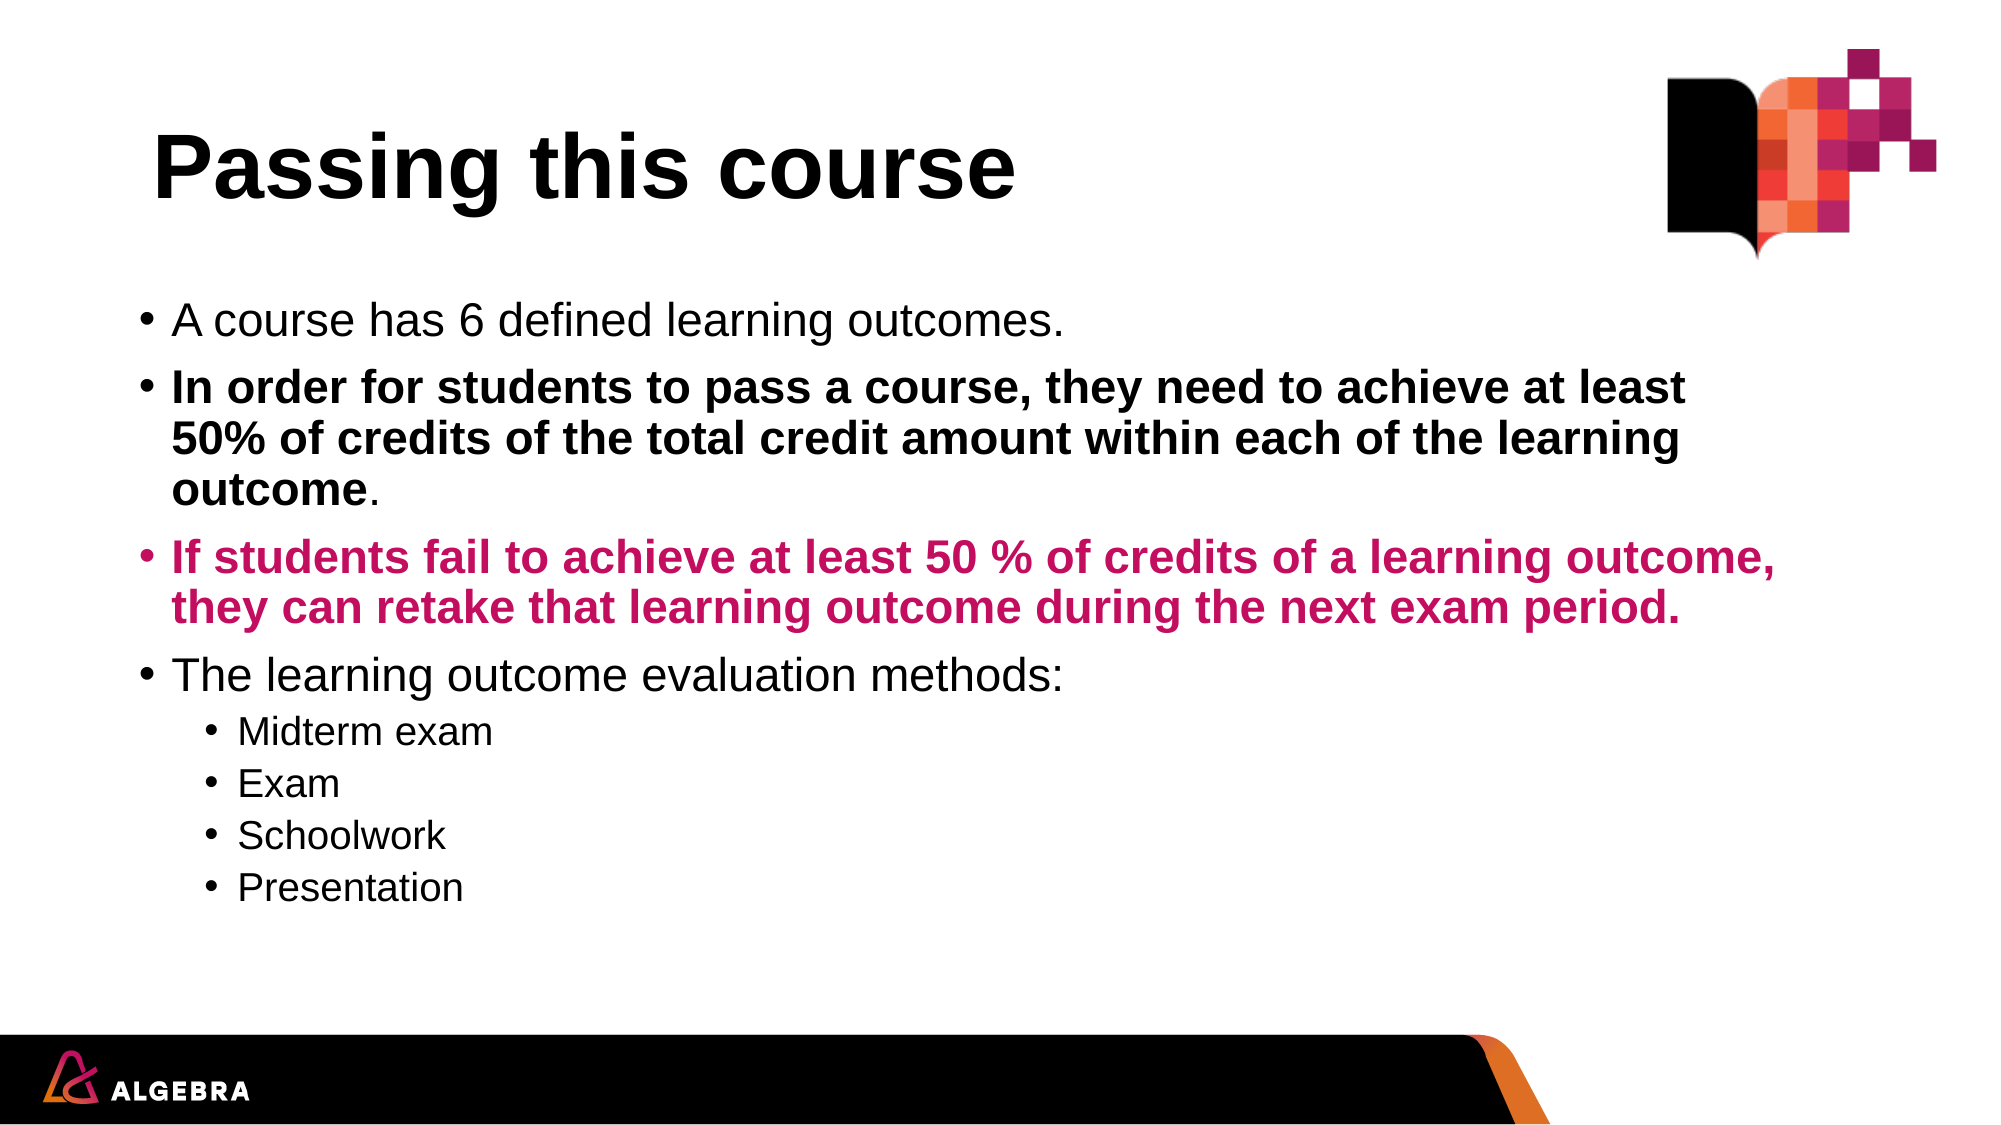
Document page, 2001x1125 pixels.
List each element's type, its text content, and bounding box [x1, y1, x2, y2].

picture [0, 1034, 1733, 1125]
title Passing this course [137, 59, 1863, 278]
picture [1667, 49, 1937, 260]
list A course has 6 defined learning outcomes. In order for students to pass a course, they need to achieve at least 50% of credits of the total credit amount within each of the learning outcome. If students fail to achieve at least 50 % of credits of a learning outcome, they can retake that learning outcome during the next exam period. The learning outcome evaluation methods: Midterm exam Exam Schoolwork Presentation [123, 287, 1799, 962]
